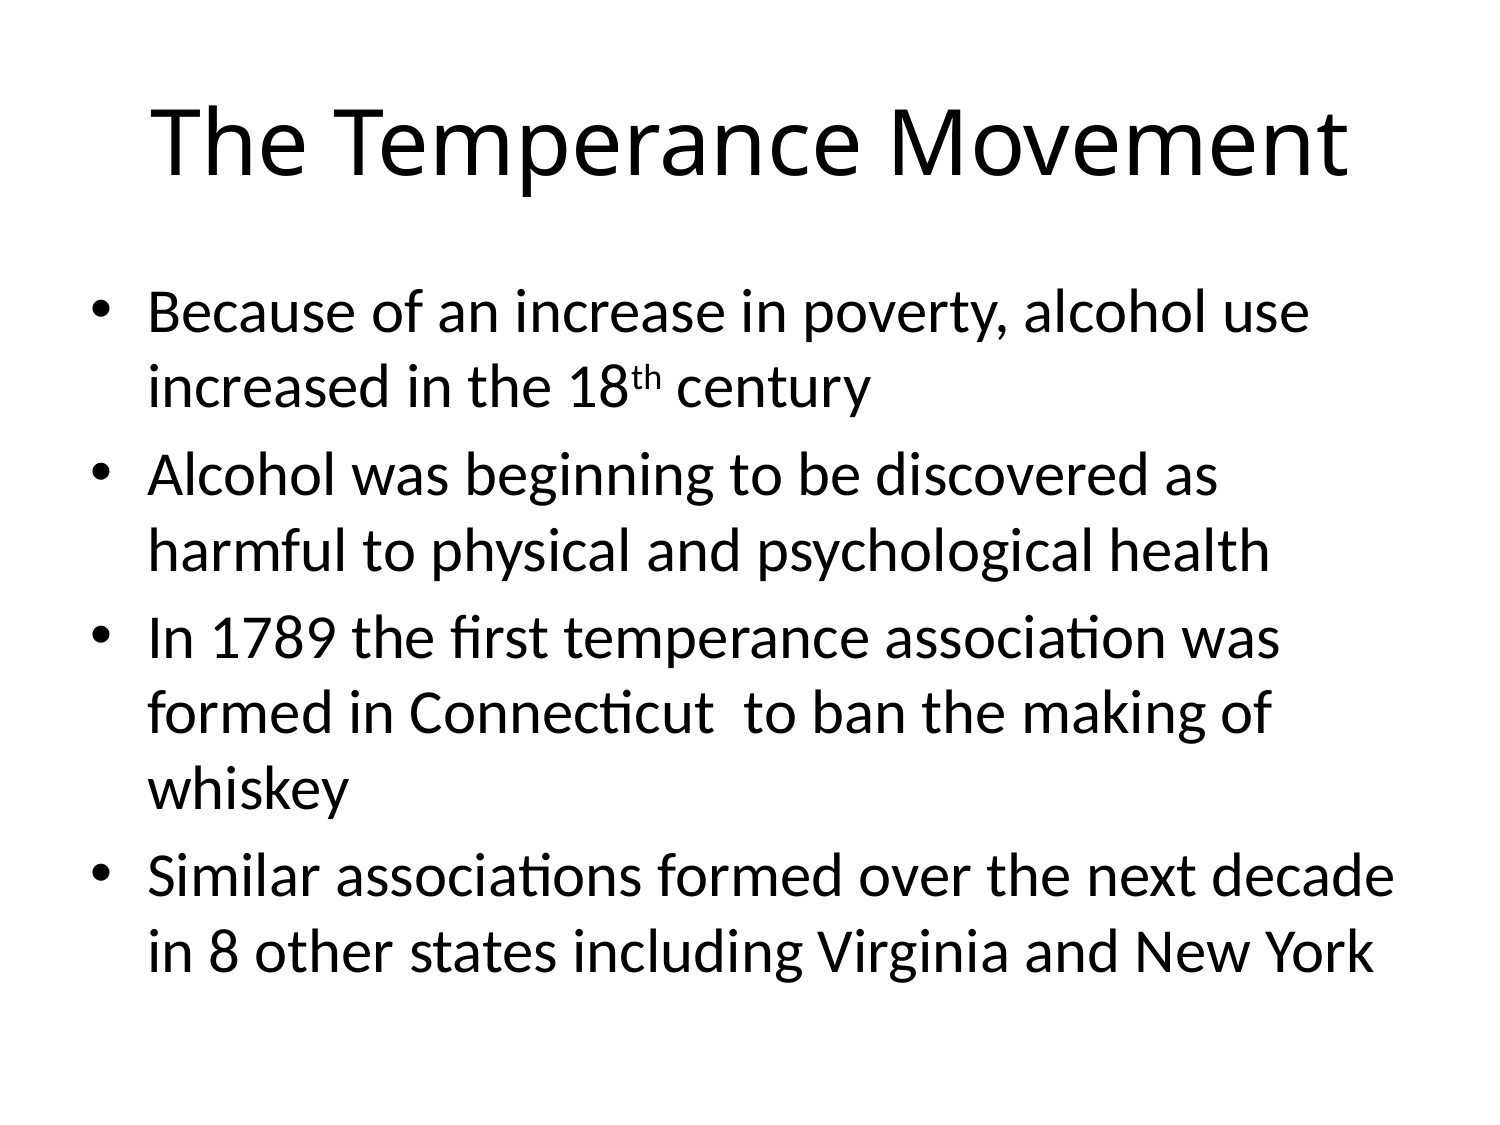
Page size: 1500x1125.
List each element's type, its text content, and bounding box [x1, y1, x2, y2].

title The Temperance Movement [75, 45, 1425, 233]
list Because of an increase in poverty, alcohol use increased in the 18th century Alcohol was beginning to be discovered as harmful to physical and psychological health In 1789 the first temperance association was formed in Connecticut to ban the making of whiskey Similar associations formed over the next decade in 8 other states including Virginia and New York [75, 262, 1425, 1005]
